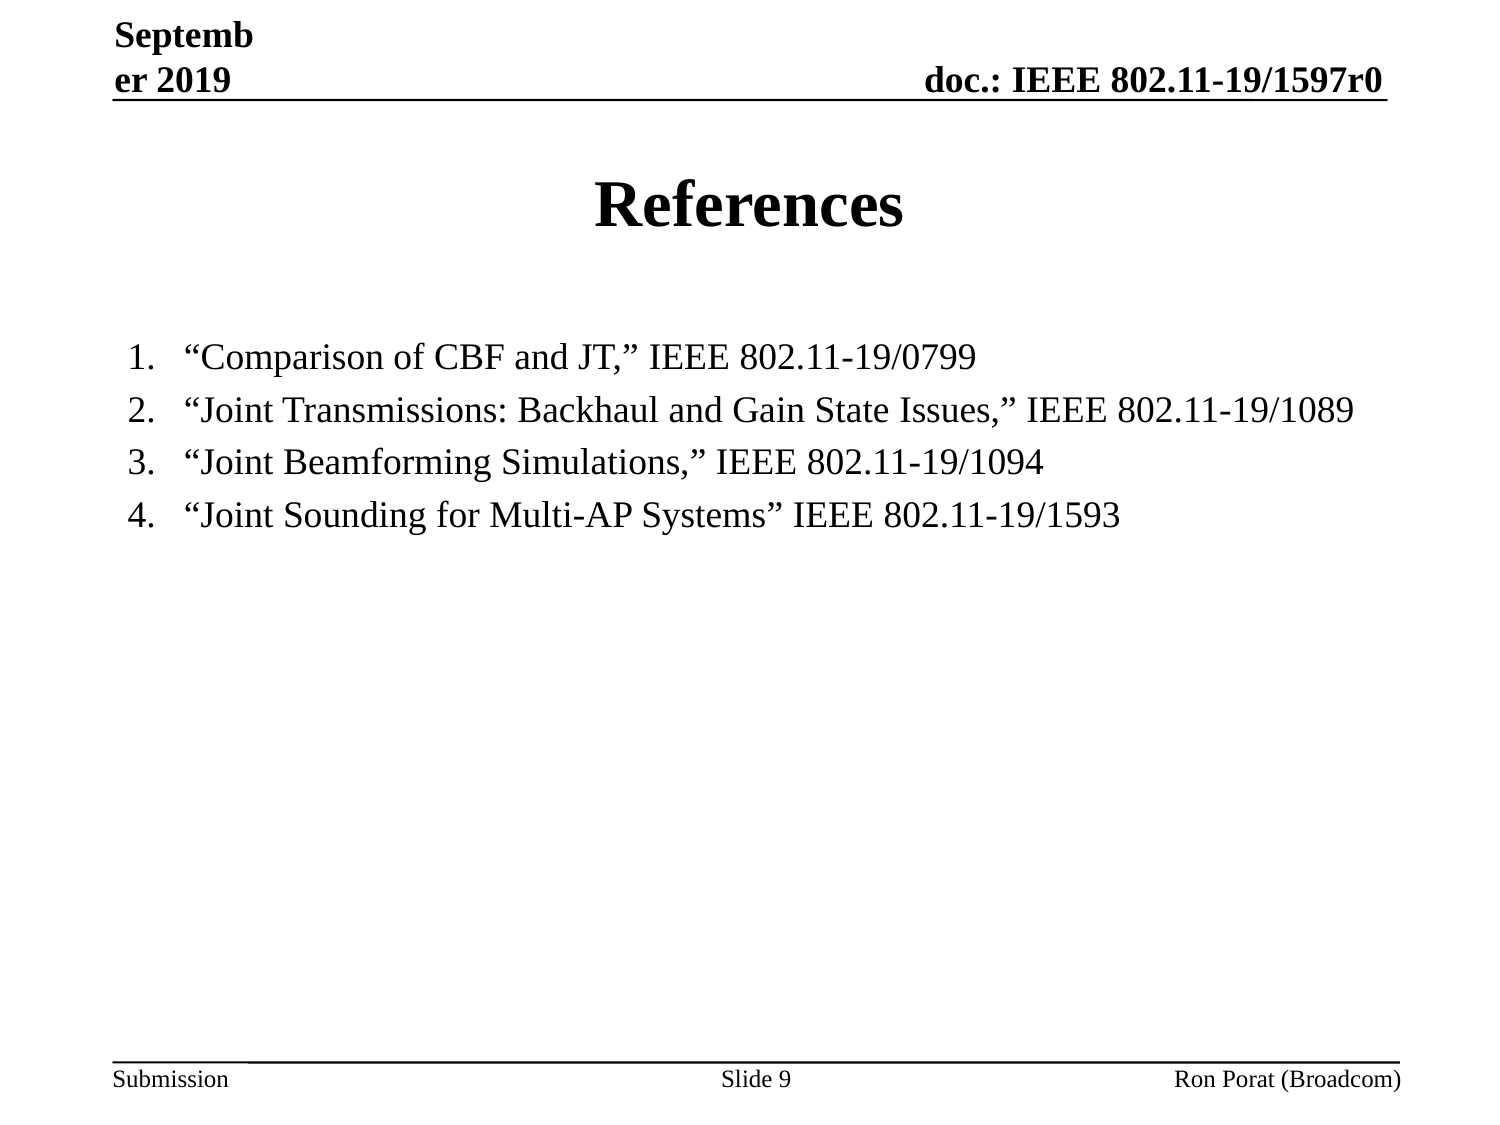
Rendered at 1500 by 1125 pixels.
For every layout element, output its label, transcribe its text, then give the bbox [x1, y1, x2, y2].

slide_number Slide 9 [712, 1061, 800, 1093]
footer Ron Porat (Broadcom) [1170, 1061, 1402, 1093]
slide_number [114, 54, 270, 101]
title References [112, 112, 1388, 288]
list “Comparison of CBF and JT,” IEEE 802.11-19/0799 “Joint Transmissions: Backhaul and Gain State Issues,” IEEE 802.11-19/1089 “Joint Beamforming Simulations,” IEEE 802.11-19/1094 “Joint Sounding for Multi-AP Systems” IEEE 802.11-19/1593 [112, 324, 1388, 1001]
